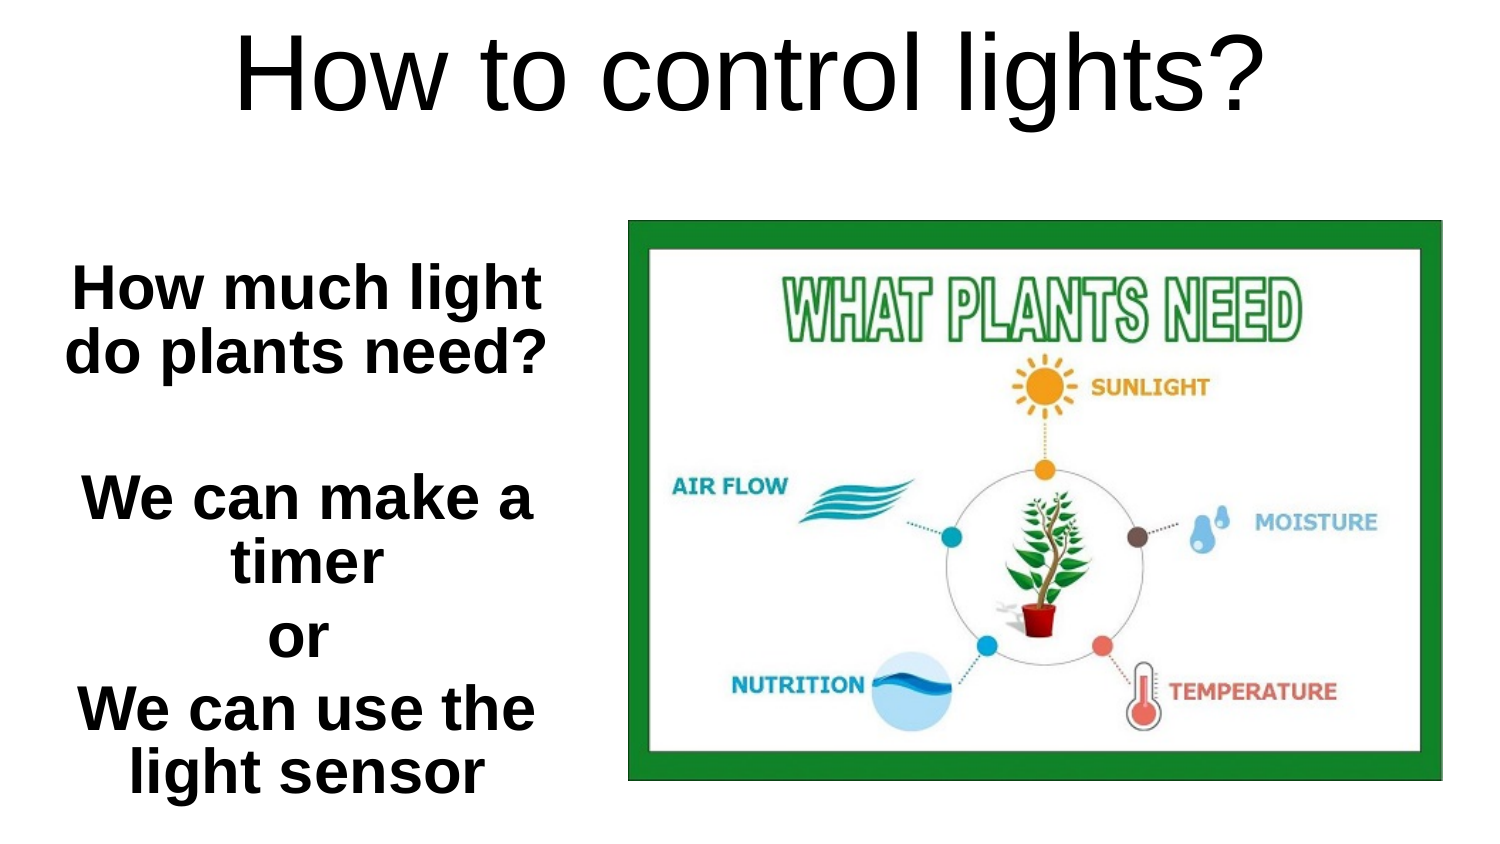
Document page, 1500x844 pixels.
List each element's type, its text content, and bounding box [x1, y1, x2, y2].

picture [628, 220, 1444, 782]
subtitle How much light do plants need? We can make a timer or We can use the light sensor [50, 253, 565, 814]
title How to control lights? [84, 0, 1416, 138]
